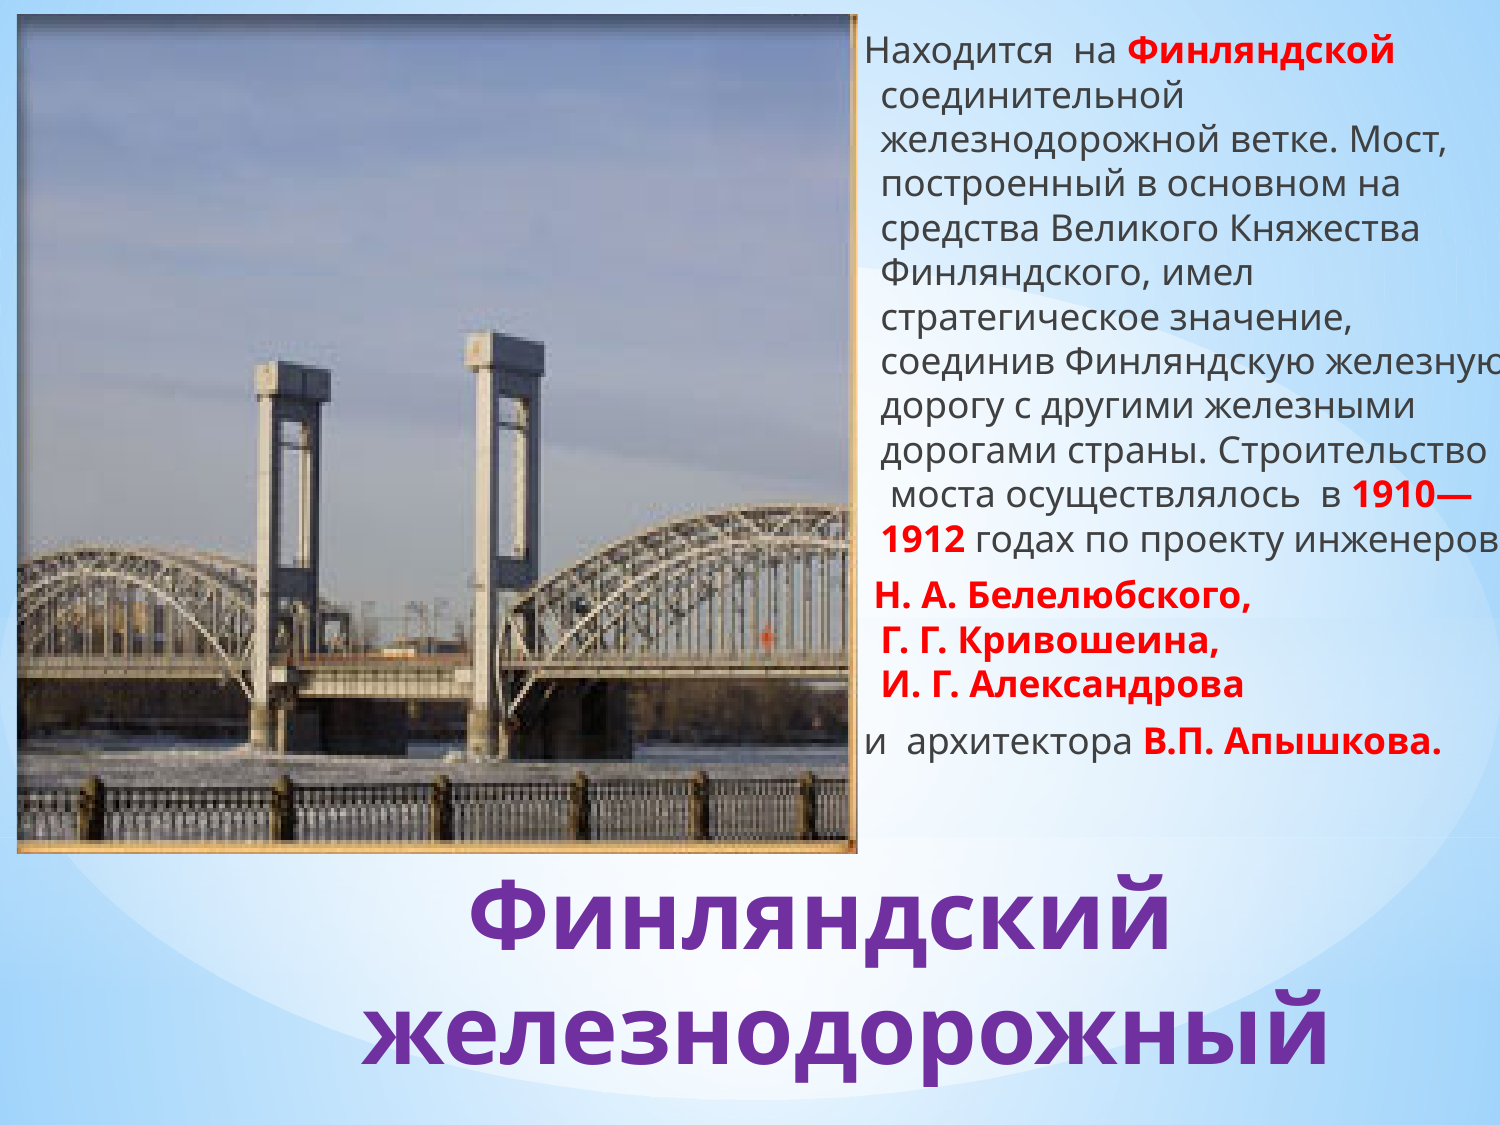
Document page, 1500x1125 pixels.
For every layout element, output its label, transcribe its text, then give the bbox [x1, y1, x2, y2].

title Финляндский железнодорожный мост [183, 846, 1459, 1125]
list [16, 14, 858, 854]
list Находится на Финляндской соединительной железнодорожной ветке. Мост, построенный в основном на средства Великого Княжества Финляндского, имел стратегическое значение, соединив Финляндскую железную дорогу с другими железными дорогами страны. Строительство моста осуществлялось в 1910—1912 годах по проекту инженеров Н. А. Белелюбского, Г. Г. Кривошеина, И. Г. Александрова и архитектора В.П. Апышкова. [861, 19, 1500, 799]
